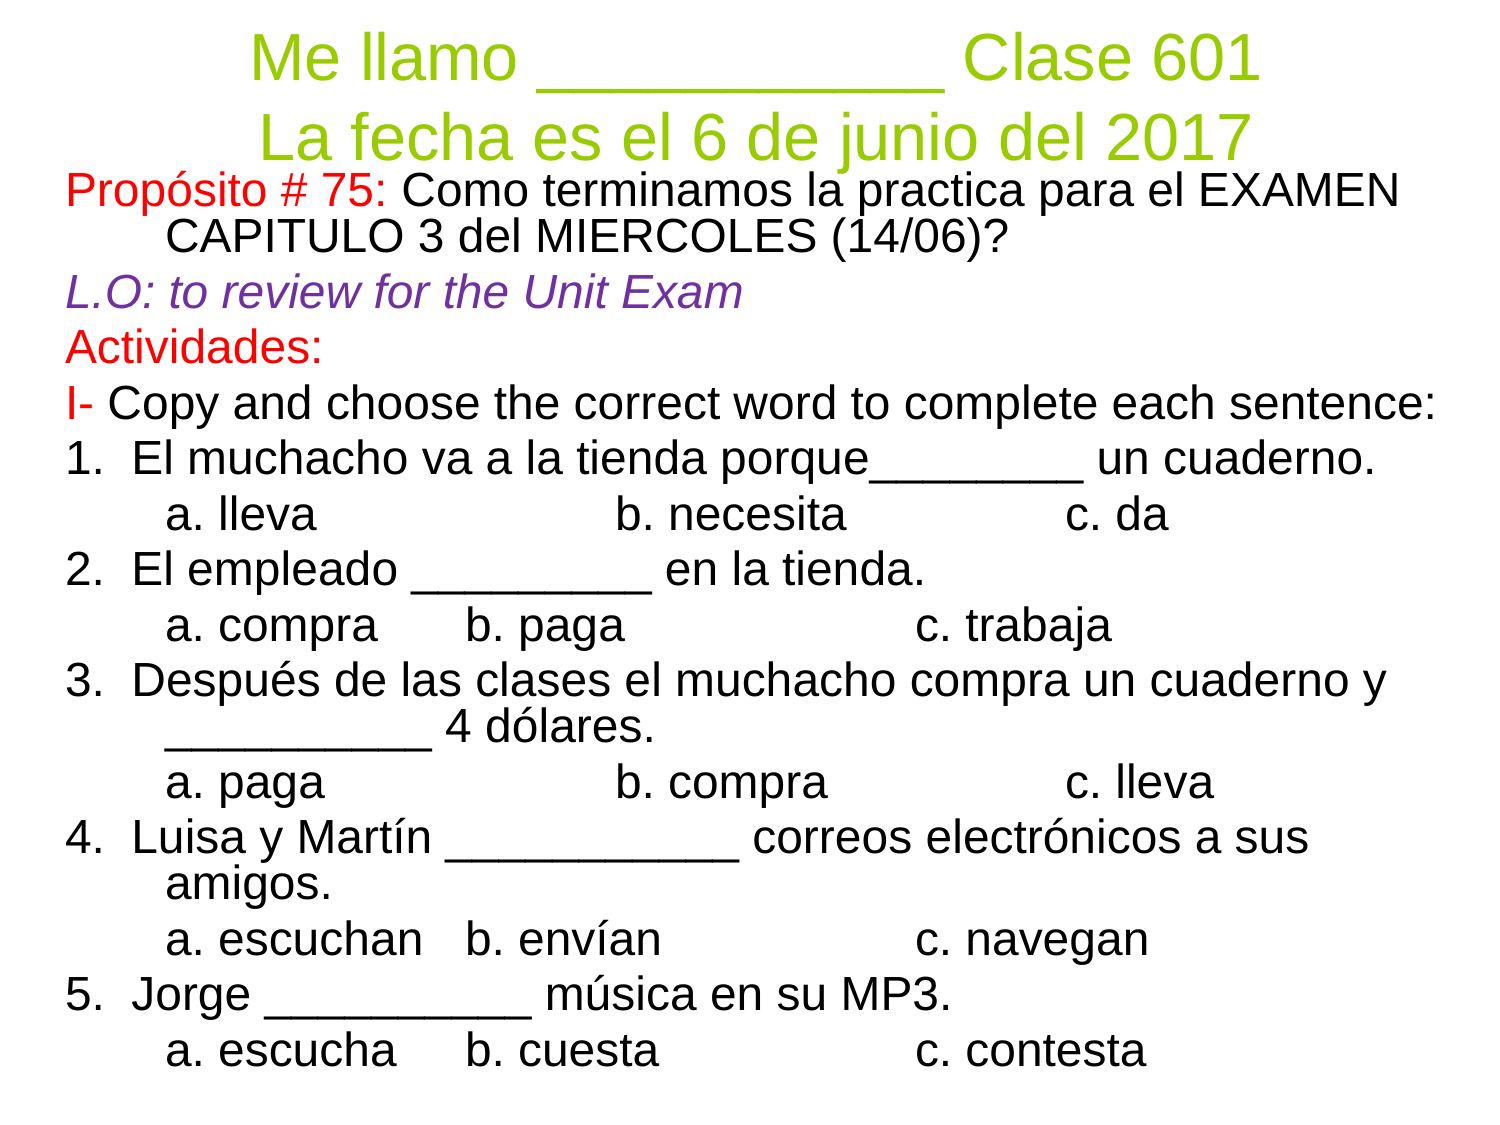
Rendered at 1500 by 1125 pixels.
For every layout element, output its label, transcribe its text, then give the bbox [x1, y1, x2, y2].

list Propósito # 75: Como terminamos la practica para el EXAMEN CAPITULO 3 del MIERCOLES (14/06)? L.O: to review for the Unit Exam Actividades: I- Copy and choose the correct word to complete each sentence: 1. El muchacho va a la tienda porque________ un cuaderno. a. lleva b. necesita c. da 2. El empleado _________ en la tienda. a. compra b. paga c. trabaja 3. Después de las clases el muchacho compra un cuaderno y __________ 4 dólares. a. paga b. compra c. lleva 4. Luisa y Martín ___________ correos electrónicos a sus amigos. a. escuchan b. envían c. navegan 5. Jorge __________ música en su MP3. a. escucha b. cuesta c. contesta [50, 162, 1463, 1025]
title Me llamo ___________ Clase 601 La fecha es el 6 de junio del 2017 [62, 0, 1450, 162]
